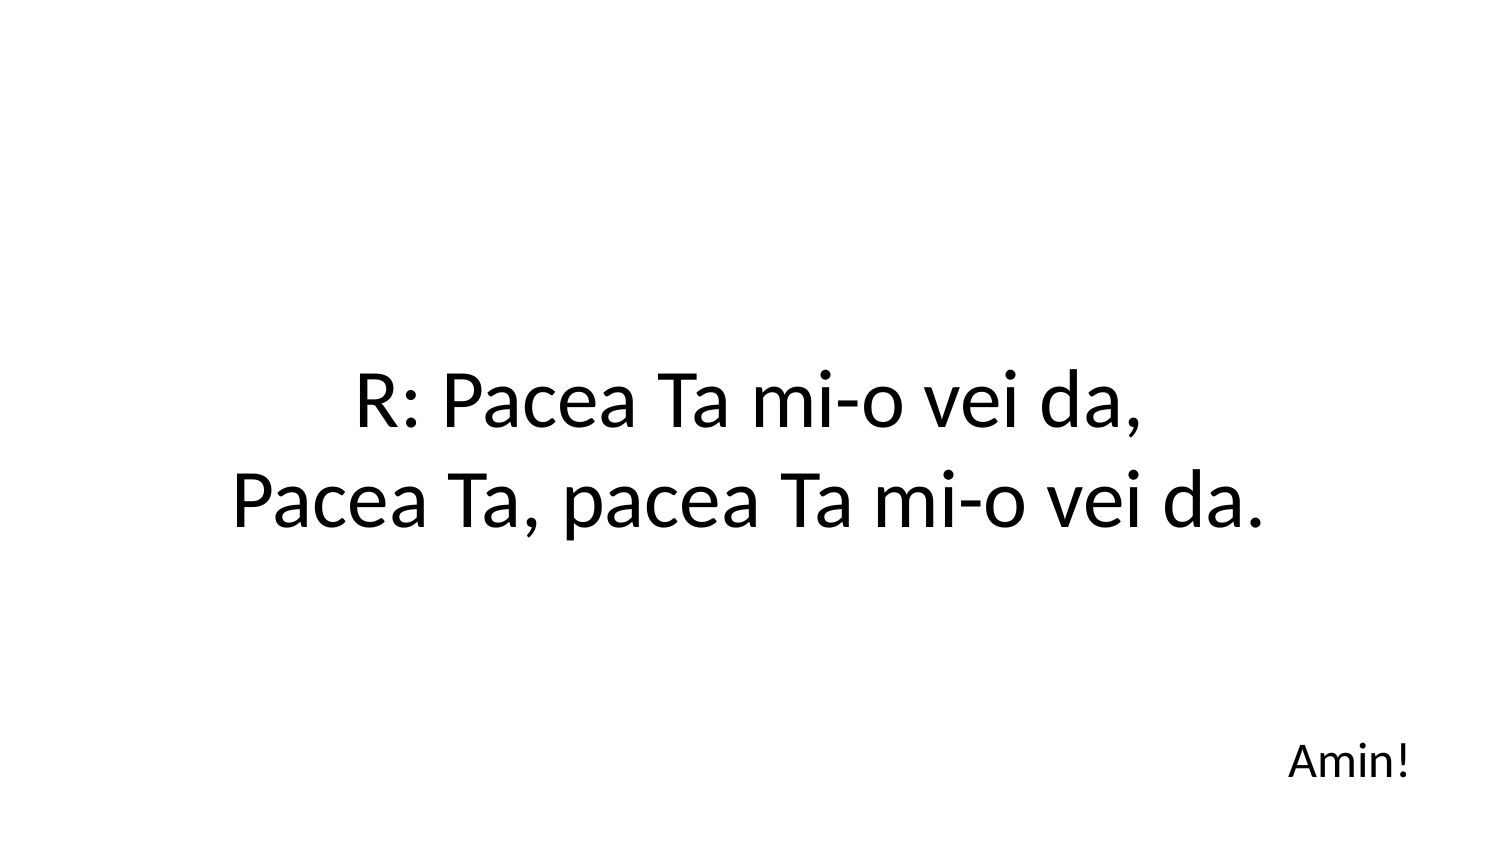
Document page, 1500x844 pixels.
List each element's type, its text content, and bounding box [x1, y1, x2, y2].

text_box Amin! [1273, 674, 1427, 795]
text_box R: Pacea Ta mi-o vei da, Pacea Ta, pacea Ta mi-o vei da. [216, 292, 1284, 552]
